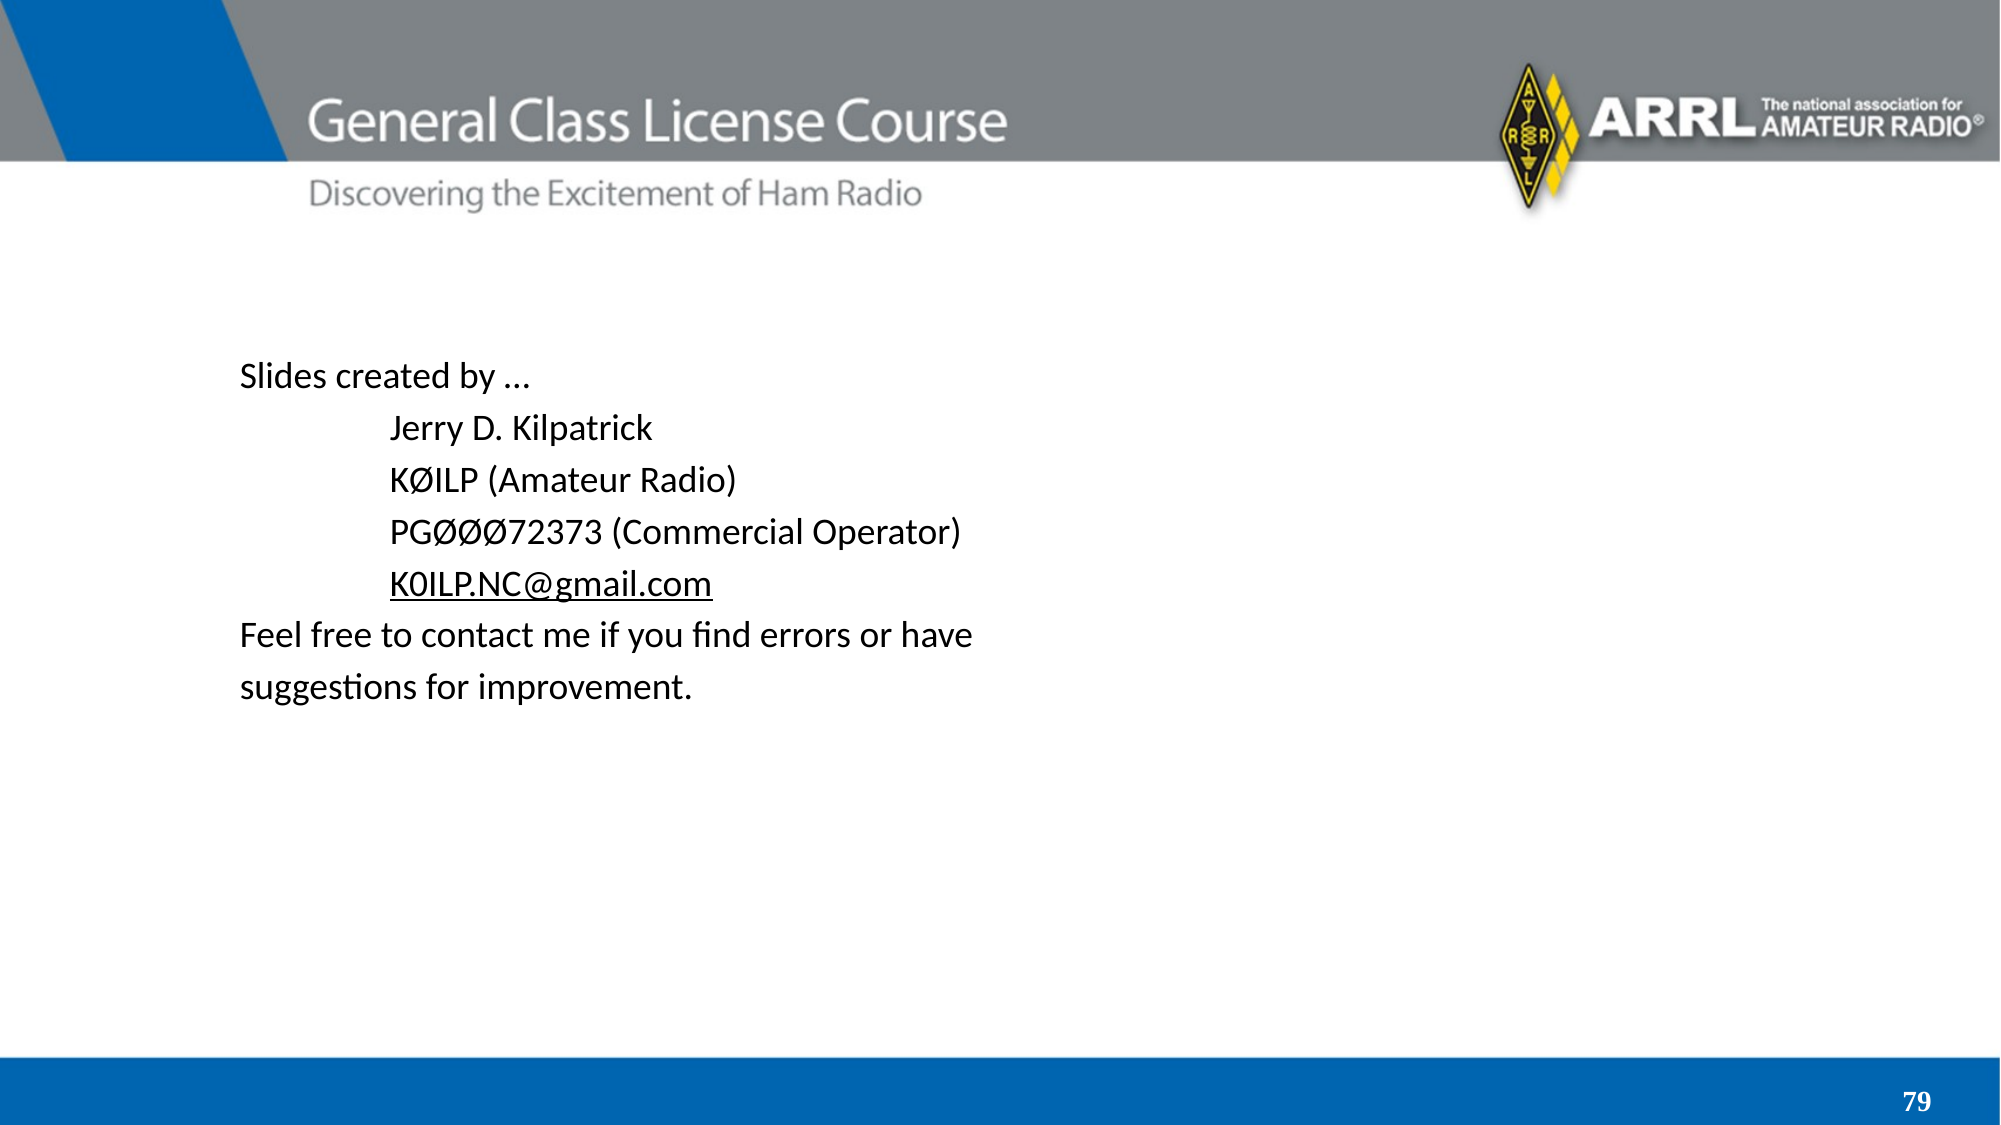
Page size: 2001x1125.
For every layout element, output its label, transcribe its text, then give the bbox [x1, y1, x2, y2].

text_box Slides created by … Jerry D. Kilpatrick KØILP (Amateur Radio) PGØØØ72373 (Commercial Operator) K0ILP.NC@gmail.com Feel free to contact me if you find errors or have suggestions for improvement. [225, 337, 1075, 715]
picture [0, 0, 2001, 1125]
